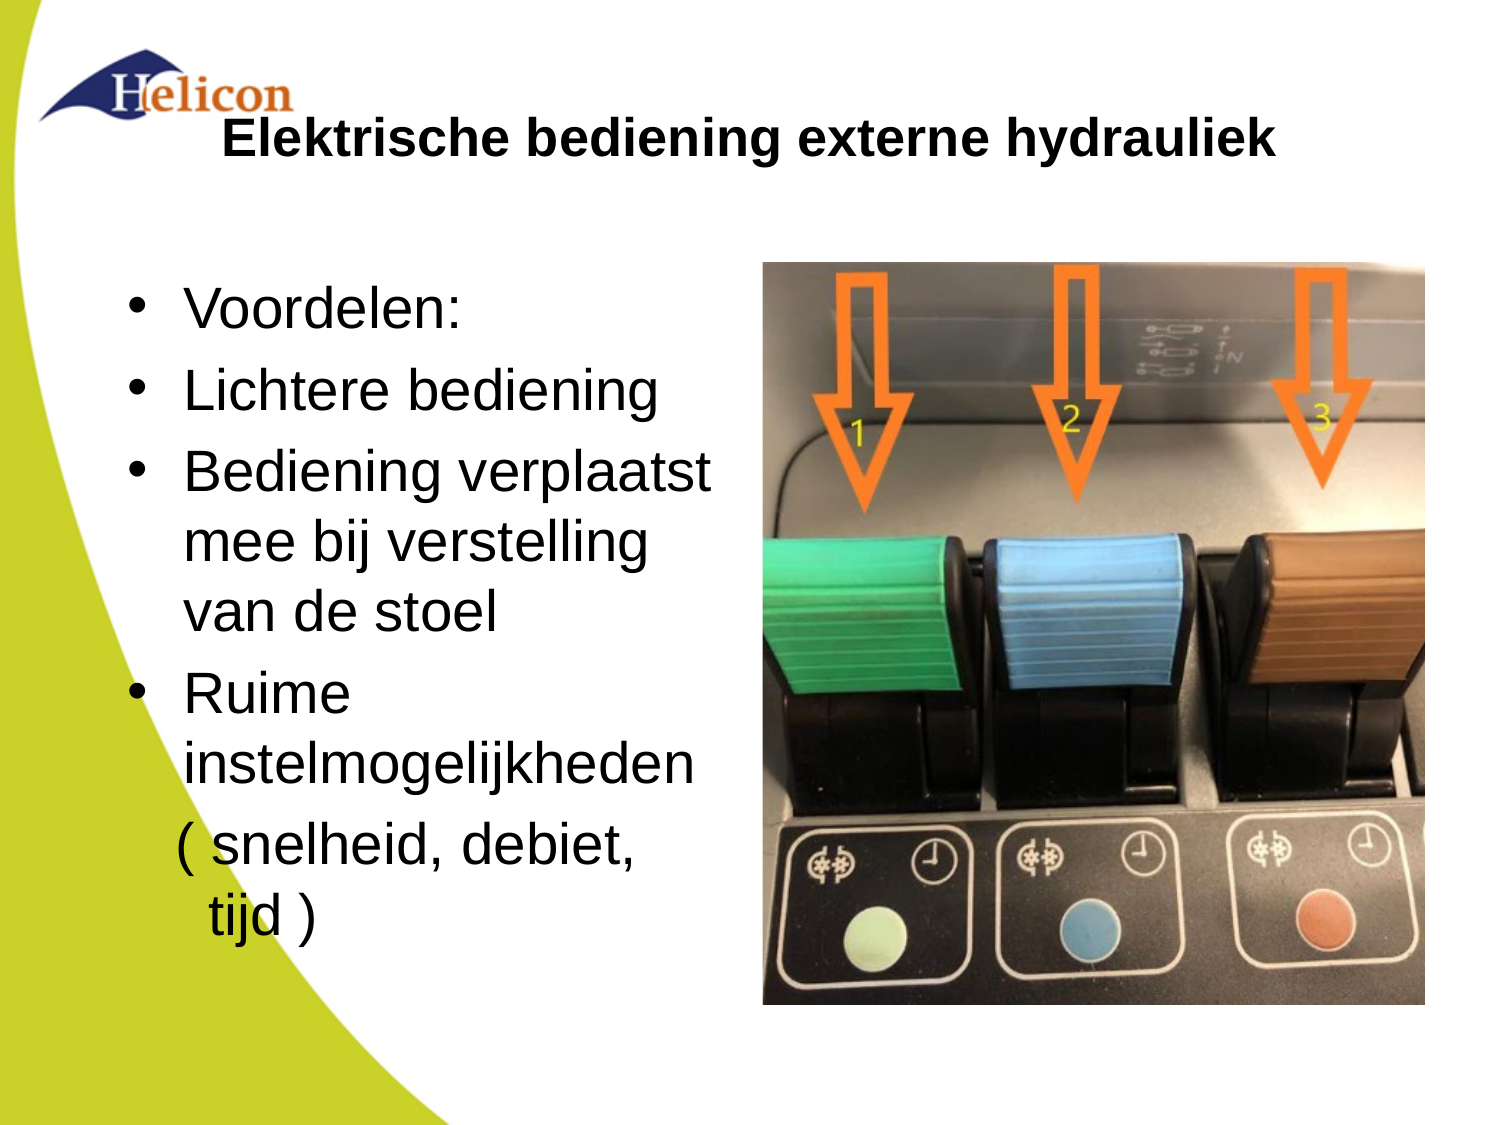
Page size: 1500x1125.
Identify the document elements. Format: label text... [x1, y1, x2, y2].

list Voordelen: Lichtere bediening Bediening verplaatst mee bij verstelling van de stoel Ruime instelmogelijkheden ( snelheid, debiet, tijd ) [112, 262, 738, 1005]
picture [0, 0, 1500, 1125]
title Elektrische bediening externe hydrauliek [75, 45, 1425, 233]
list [762, 262, 1426, 1006]
